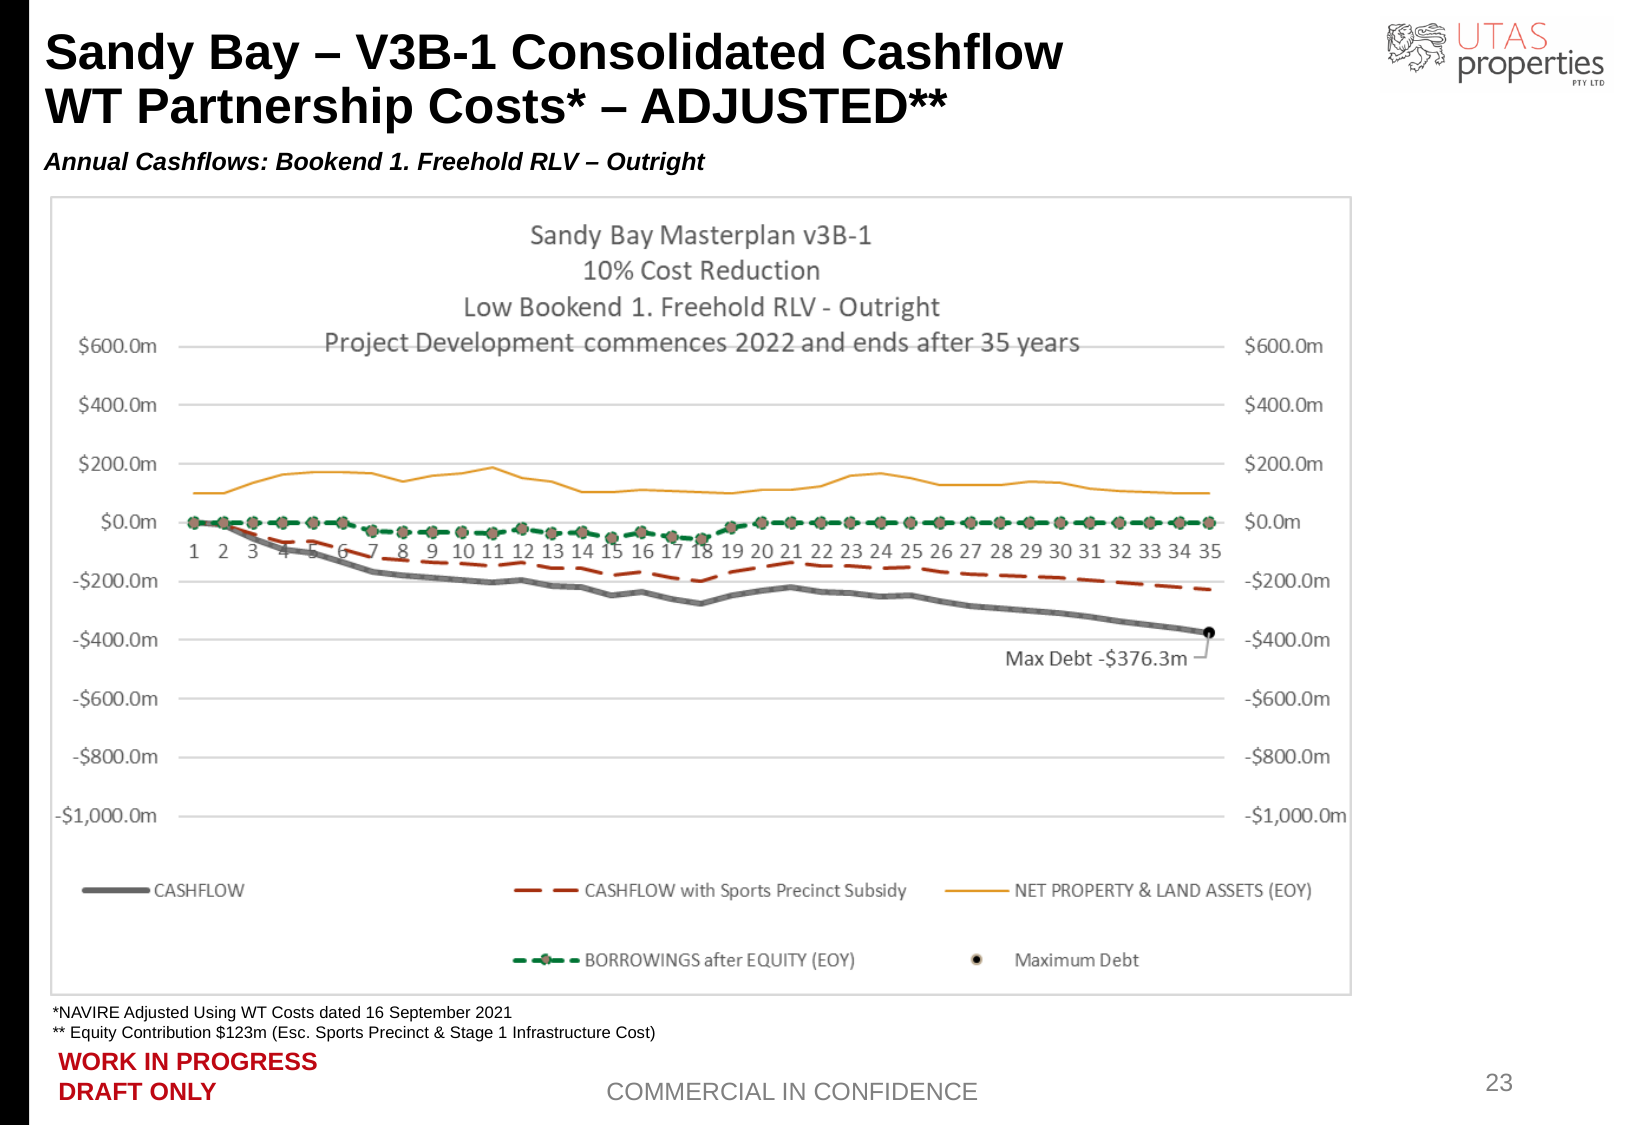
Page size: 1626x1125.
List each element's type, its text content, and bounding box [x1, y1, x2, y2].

text_box *NAVIRE Adjusted Using WT Costs dated 16 September 2021 ** Equity Contribution $123m (Esc. Sports Precinct & Stage 1 Infrastructure Cost) [37, 993, 902, 1049]
text_box WORK IN PROGRESS DRAFT ONLY [58, 1049, 377, 1106]
text_box Annual Cashflows: Bookend 1. Freehold RLV – Outright [28, 138, 787, 184]
title Sandy Bay – V3B-1 Consolidated Cashflow WT Partnership Costs* – ADJUSTED** [44, 26, 1434, 136]
picture [1380, 16, 1614, 93]
picture [50, 196, 1352, 996]
